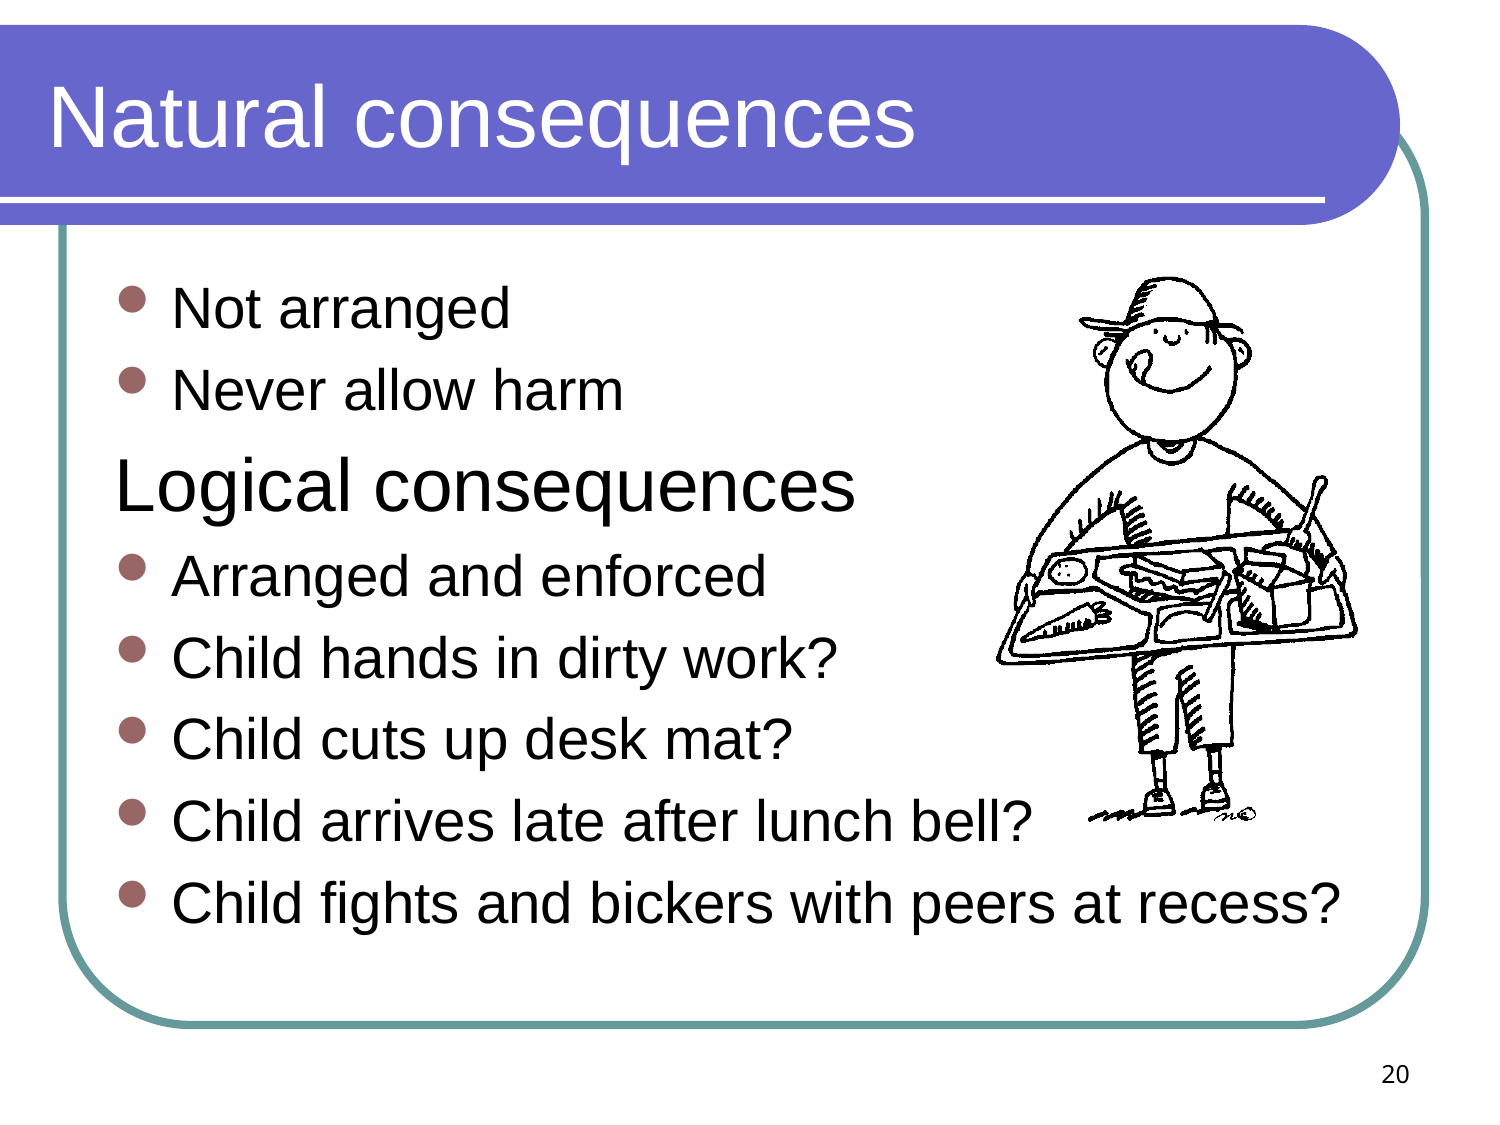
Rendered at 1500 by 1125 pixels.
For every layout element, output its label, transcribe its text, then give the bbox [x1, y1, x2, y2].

list Not arranged Never allow harm Logical consequences Arranged and enforced Child hands in dirty work? Child cuts up desk mat? Child arrives late after lunch bell? Child fights and bickers with peers at recess? [99, 262, 1401, 988]
picture [985, 266, 1364, 823]
title Natural consequences [31, 37, 1348, 188]
slide_number 20 [1074, 1024, 1426, 1101]
